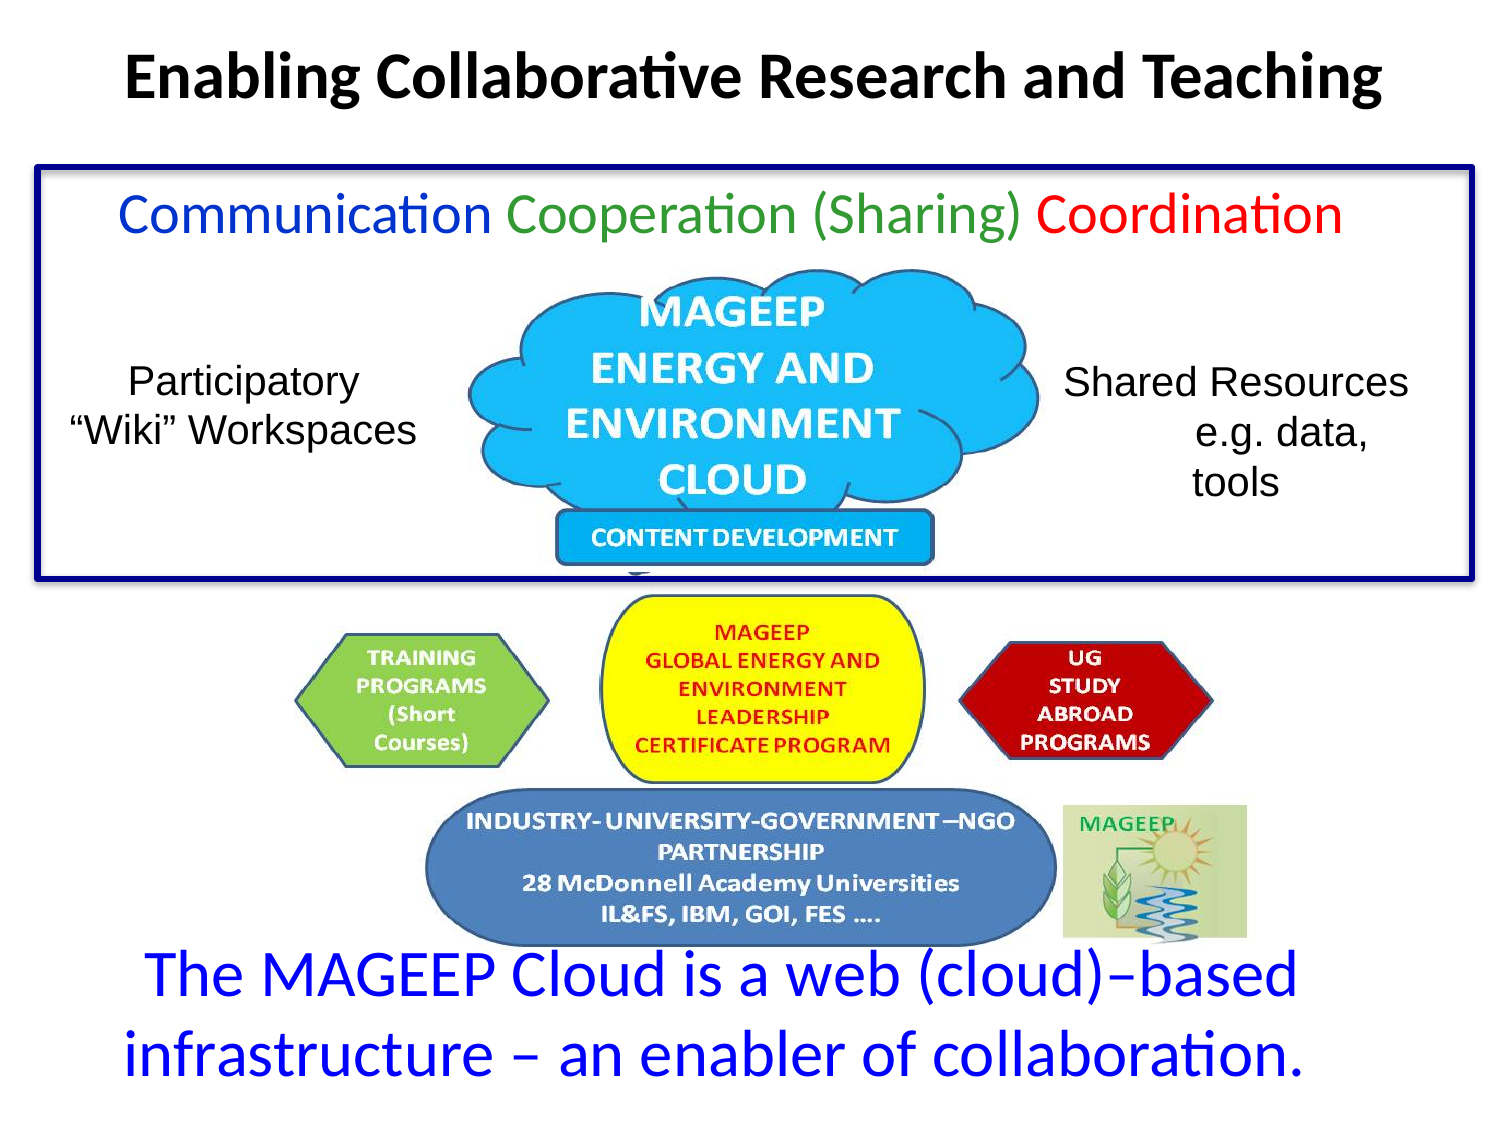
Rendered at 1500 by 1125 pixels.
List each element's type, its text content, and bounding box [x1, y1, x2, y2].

text_box Enabling Collaborative Research and Teaching [37, 24, 1472, 120]
text_box [37, 167, 1473, 580]
text_box The MAGEEP Cloud is a web (cloud)–based infrastructure – an enabler of collaboration. [0, 922, 1445, 1098]
picture [243, 252, 1291, 952]
